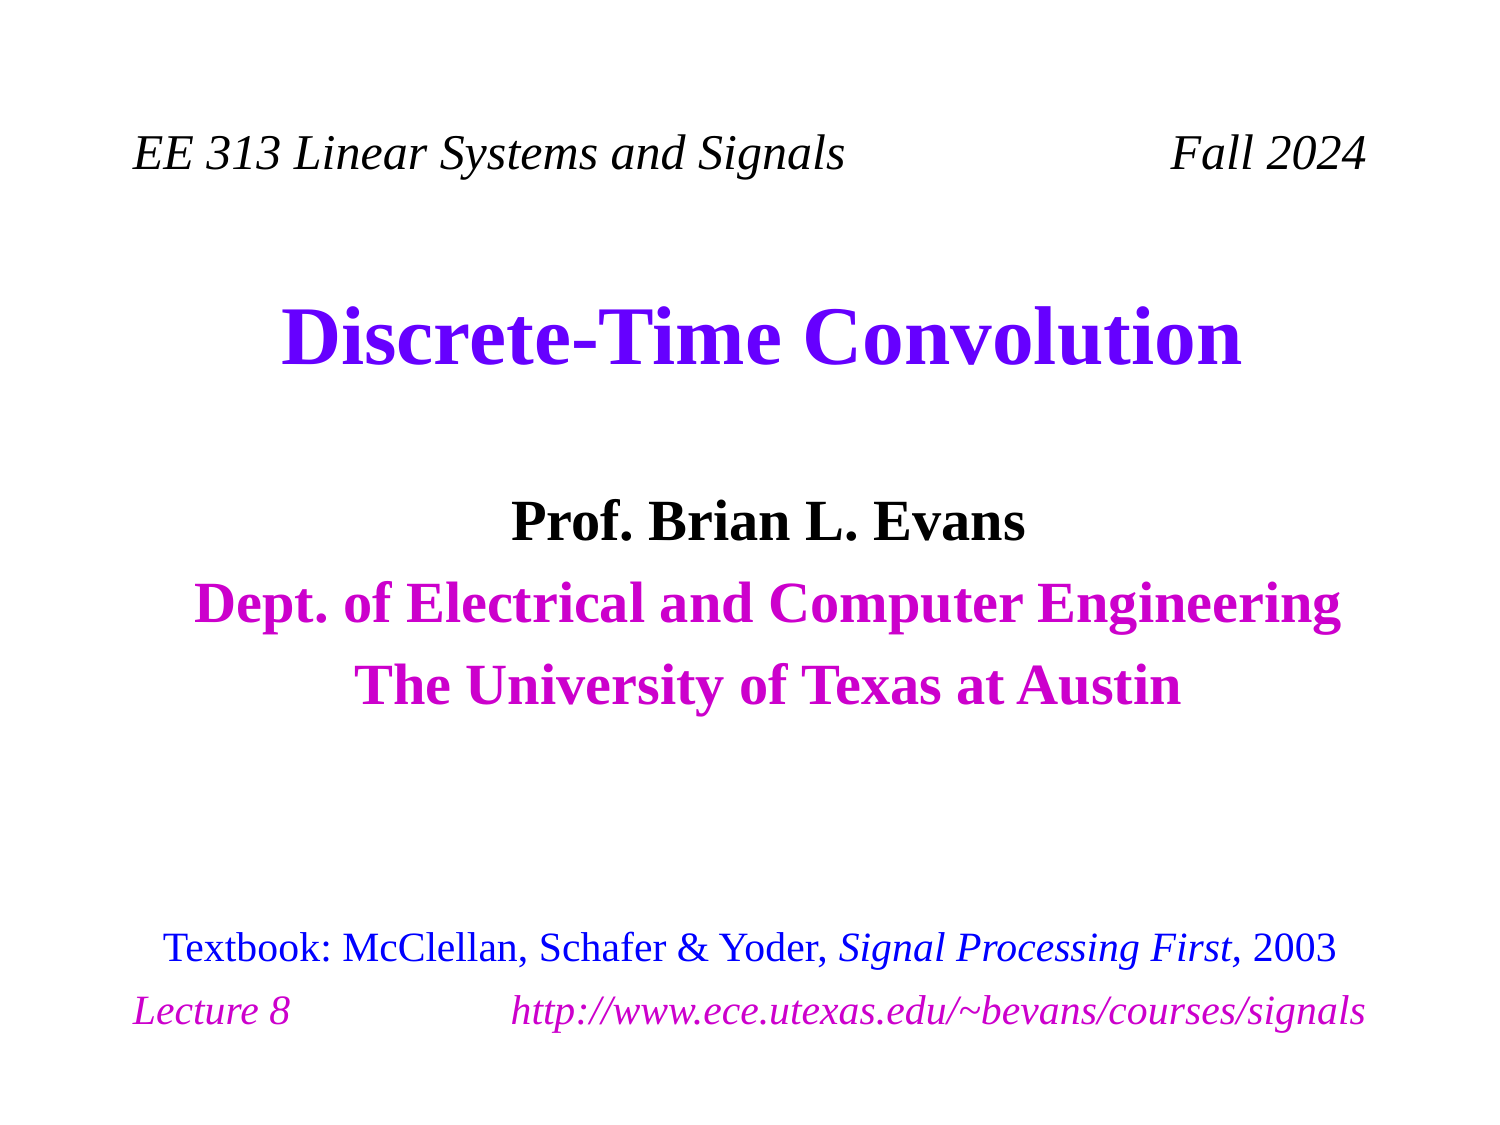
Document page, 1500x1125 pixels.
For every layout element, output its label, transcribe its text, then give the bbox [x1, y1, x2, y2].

subtitle Prof. Brian L. Evans Dept. of Electrical and Computer Engineering The University of Texas at Austin [137, 474, 1400, 763]
title Discrete-Time Convolution [125, 237, 1400, 425]
text_box Lecture 8 http://www.ece.utexas.edu/~bevans/courses/signals [0, 978, 1500, 1040]
text_box EE 313 Linear Systems and Signals Fall 2024 [0, 112, 1500, 188]
text_box Textbook: McClellan, Schafer & Yoder, Signal Processing First, 2003 [0, 912, 1500, 978]
